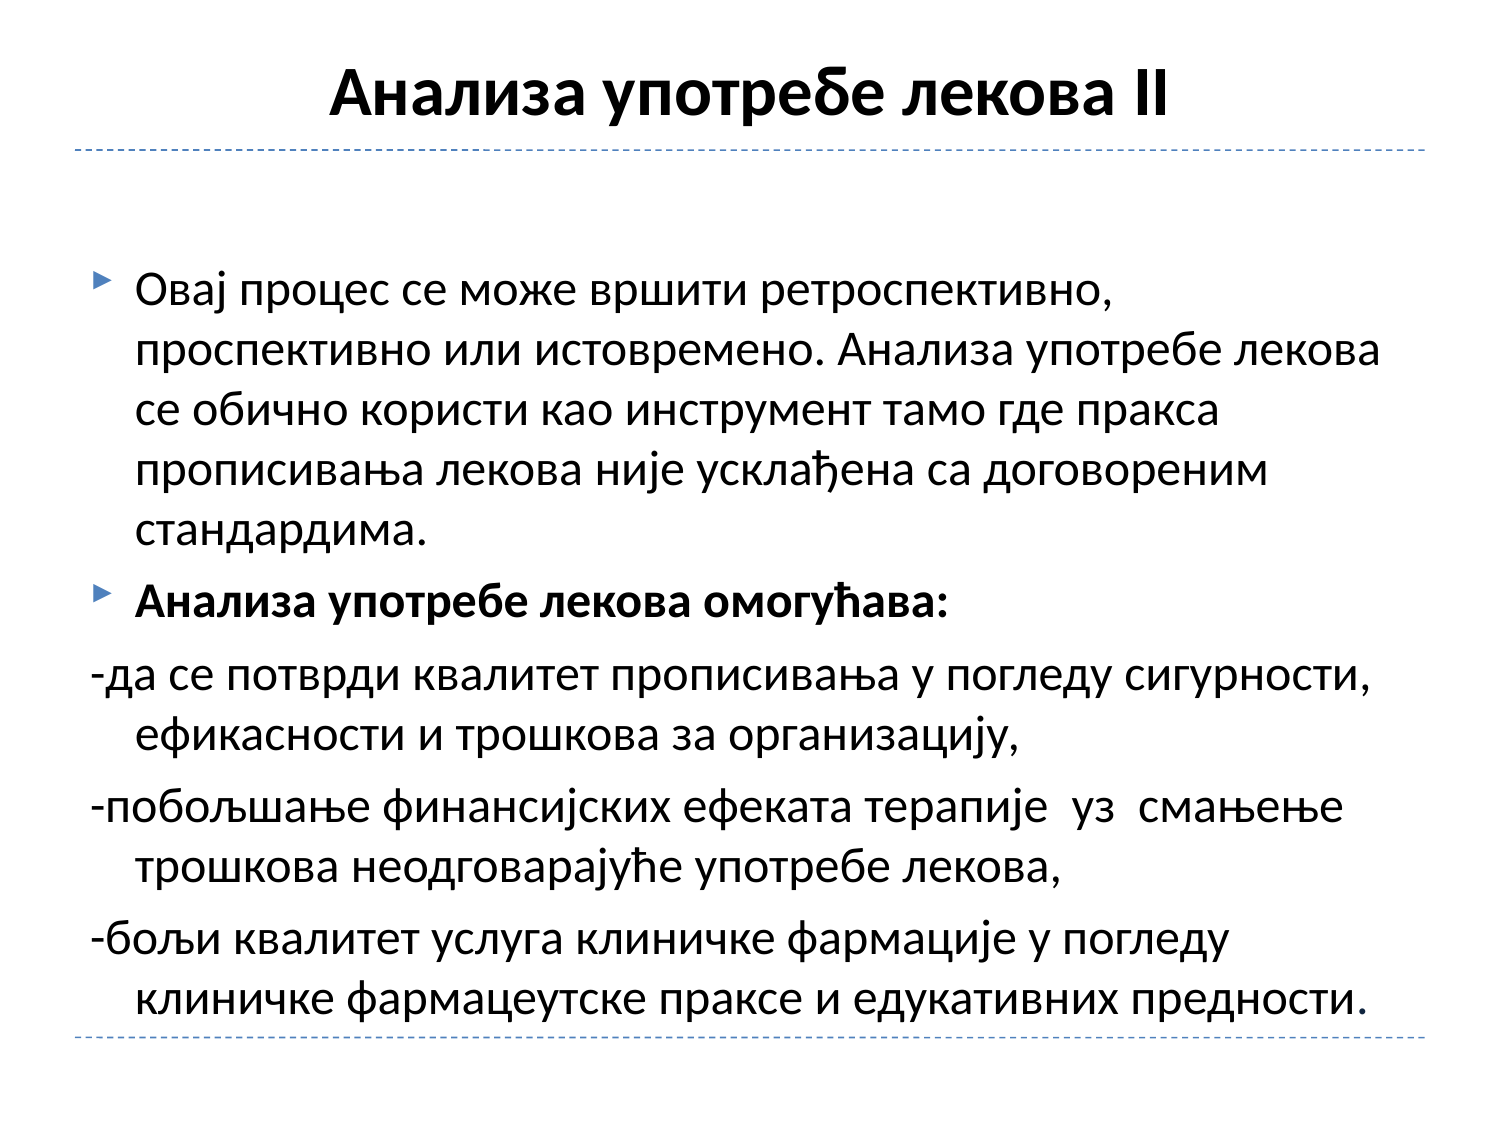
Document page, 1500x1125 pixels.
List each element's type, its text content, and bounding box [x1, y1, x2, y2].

list Овај процес се може вршити ретроспективно, проспективно или истовремено. Анализа употребе лекова се обично користи као инструмент тамо где пракса прописивања лекова није усклађена са договореним стандардима. Анализа употребе лекова омогућава: -да се потврди квалитет прописивања у погледу сигурности, ефикасности и трошкова за организацију, -побољшање финансијских ефеката терапије уз смањење трошкова неодговарајуће употребе лекова, -бољи квалитет услуга клиничке фармације у погледу клиничке фармацеутске праксе и едукативних предности. [74, 174, 1426, 1038]
title Анализа употребе лекова II [74, 12, 1426, 138]
